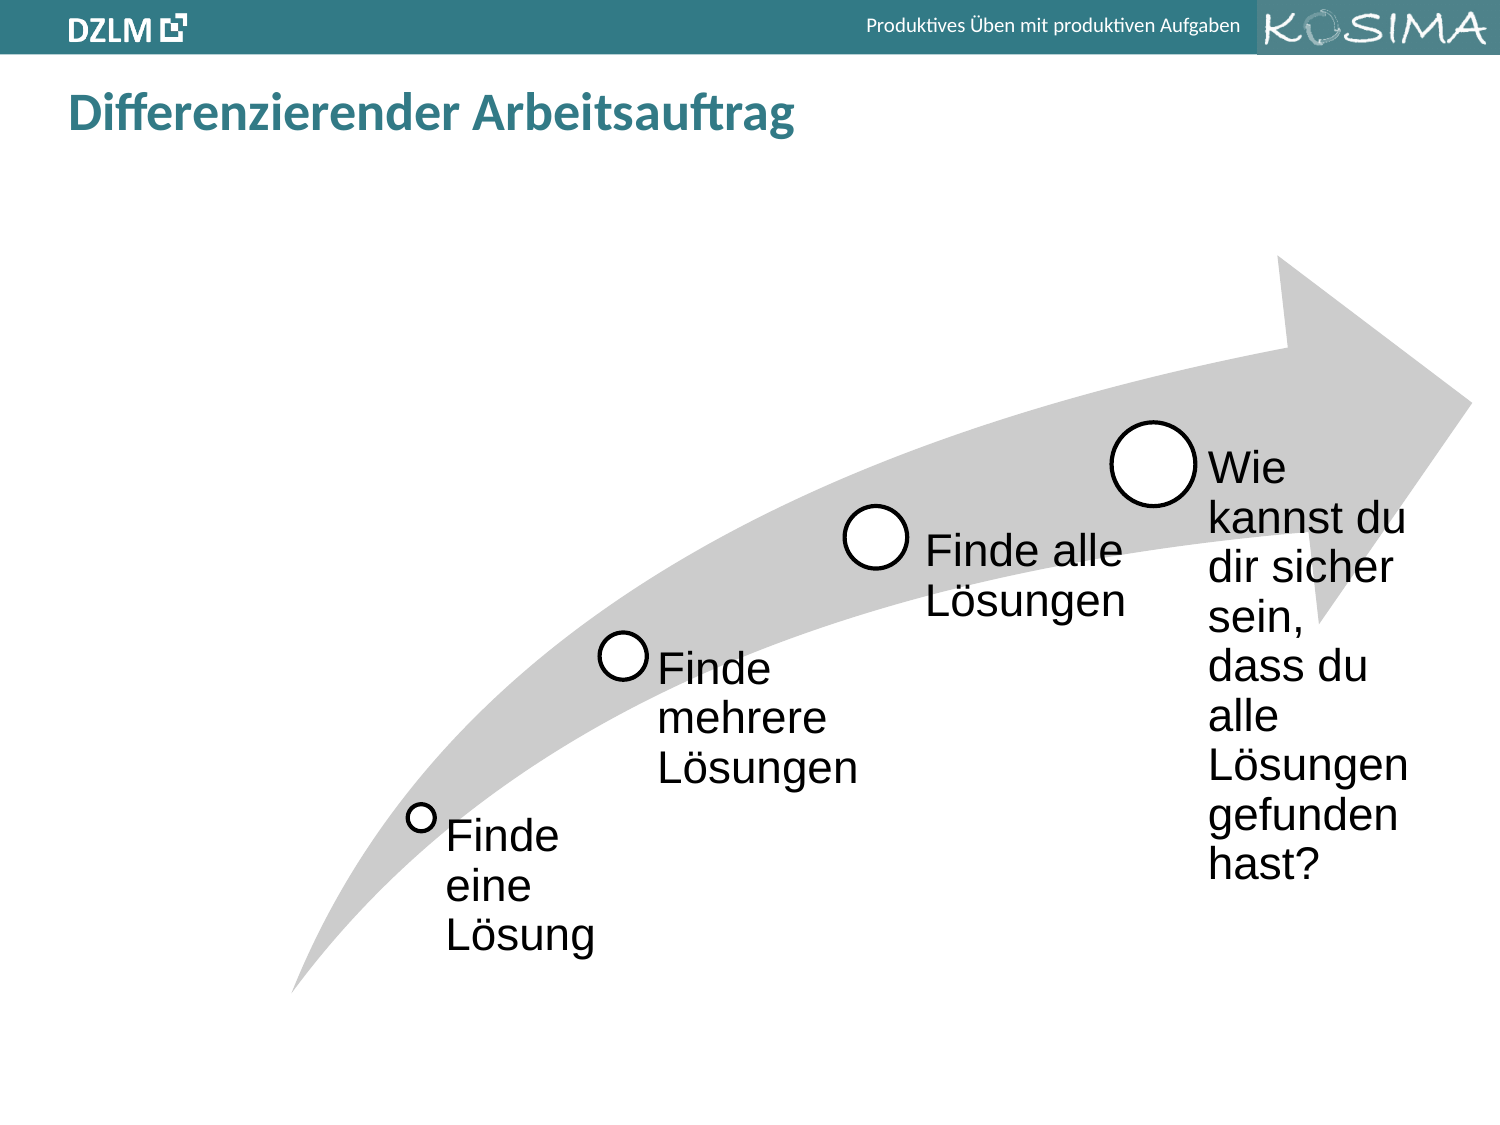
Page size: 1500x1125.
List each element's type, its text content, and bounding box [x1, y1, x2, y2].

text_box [241, 255, 1500, 994]
title Differenzierender Arbeitsauftrag [53, 68, 1436, 149]
